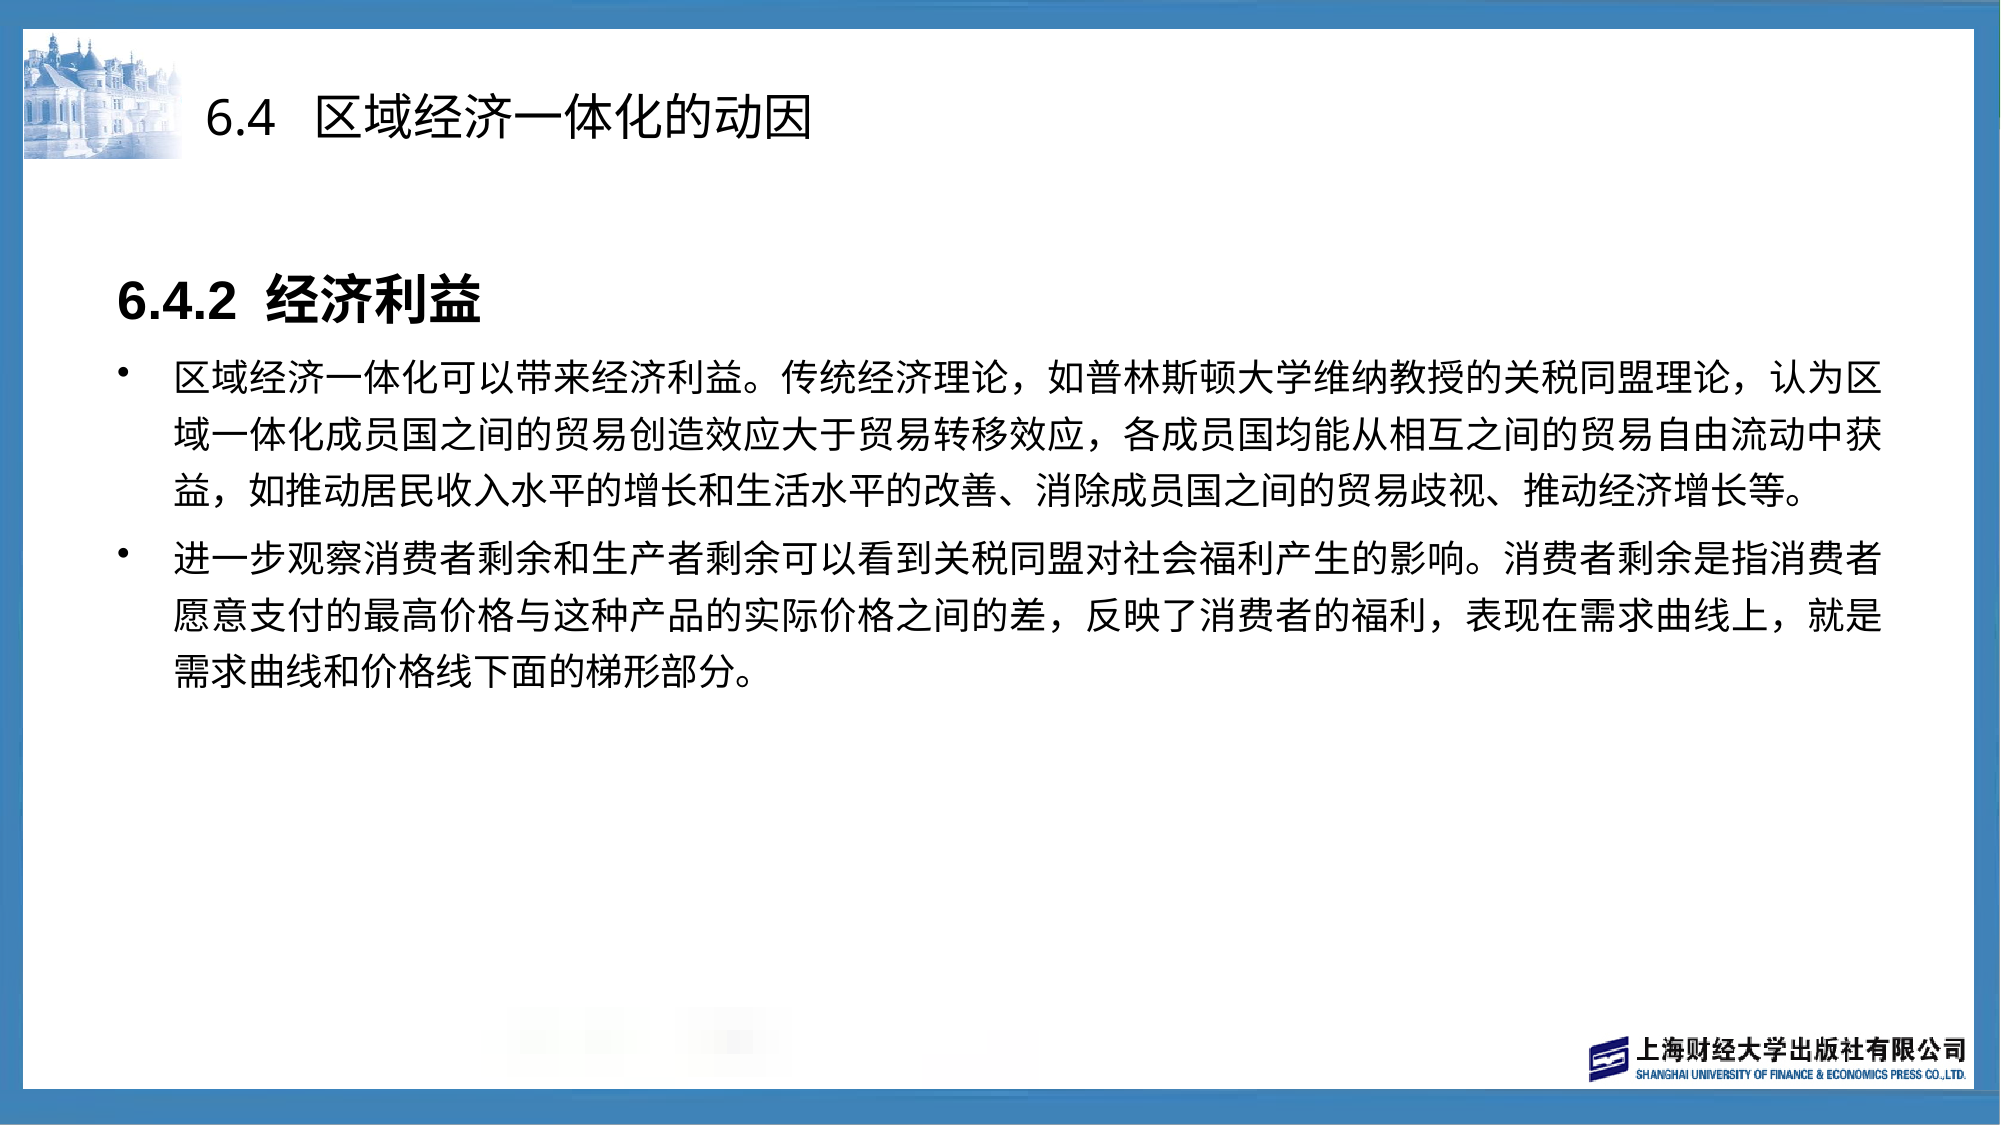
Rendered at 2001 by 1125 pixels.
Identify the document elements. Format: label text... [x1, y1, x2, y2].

picture [0, 0, 2001, 1125]
title 6.4 区域经济一体化的动因 [190, 64, 1547, 168]
list 6.4.2 经济利益 区域经济一体化可以带来经济利益。传统经济理论，如普林斯顿大学维纳教授的关税同盟理论，认为区域一体化成员国之间的贸易创造效应大于贸易转移效应，各成员国均能从相互之间的贸易自由流动中获益，如推动居民收入水平的增长和生活水平的改善、消除成员国之间的贸易歧视、推动经济增长等。 进一步观察消费者剩余和生产者剩余可以看到关税同盟对社会福利产生的影响。消费者剩余是指消费者愿意支付的最高价格与这种产品的实际价格之间的差，反映了消费者的福利，表现在需求曲线上，就是需求曲线和价格线下面的梯形部分。 [102, 241, 1898, 1065]
